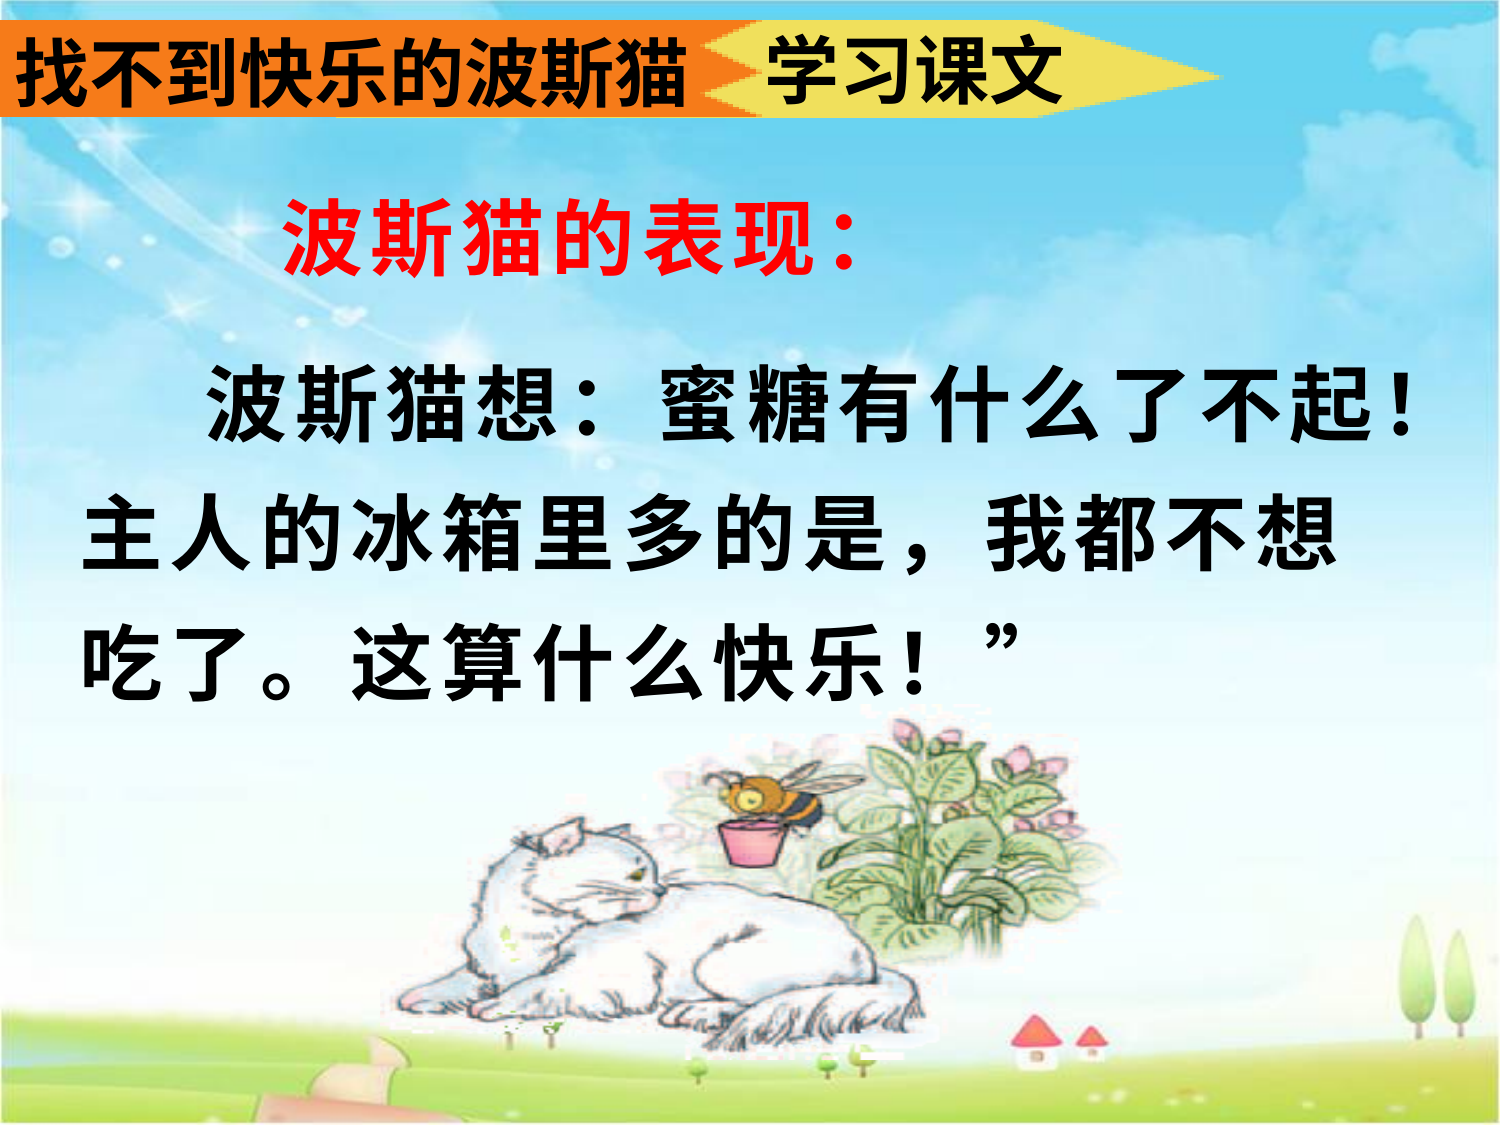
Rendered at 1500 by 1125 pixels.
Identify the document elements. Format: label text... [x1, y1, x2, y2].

text_box 波斯猫的表现： [265, 148, 869, 294]
picture [0, 0, 1500, 1125]
text_box 波斯猫想：蜜糖有什么了不起！主人的冰箱里多的是，我都不想吃了。这算什么快乐！” [64, 314, 1412, 719]
